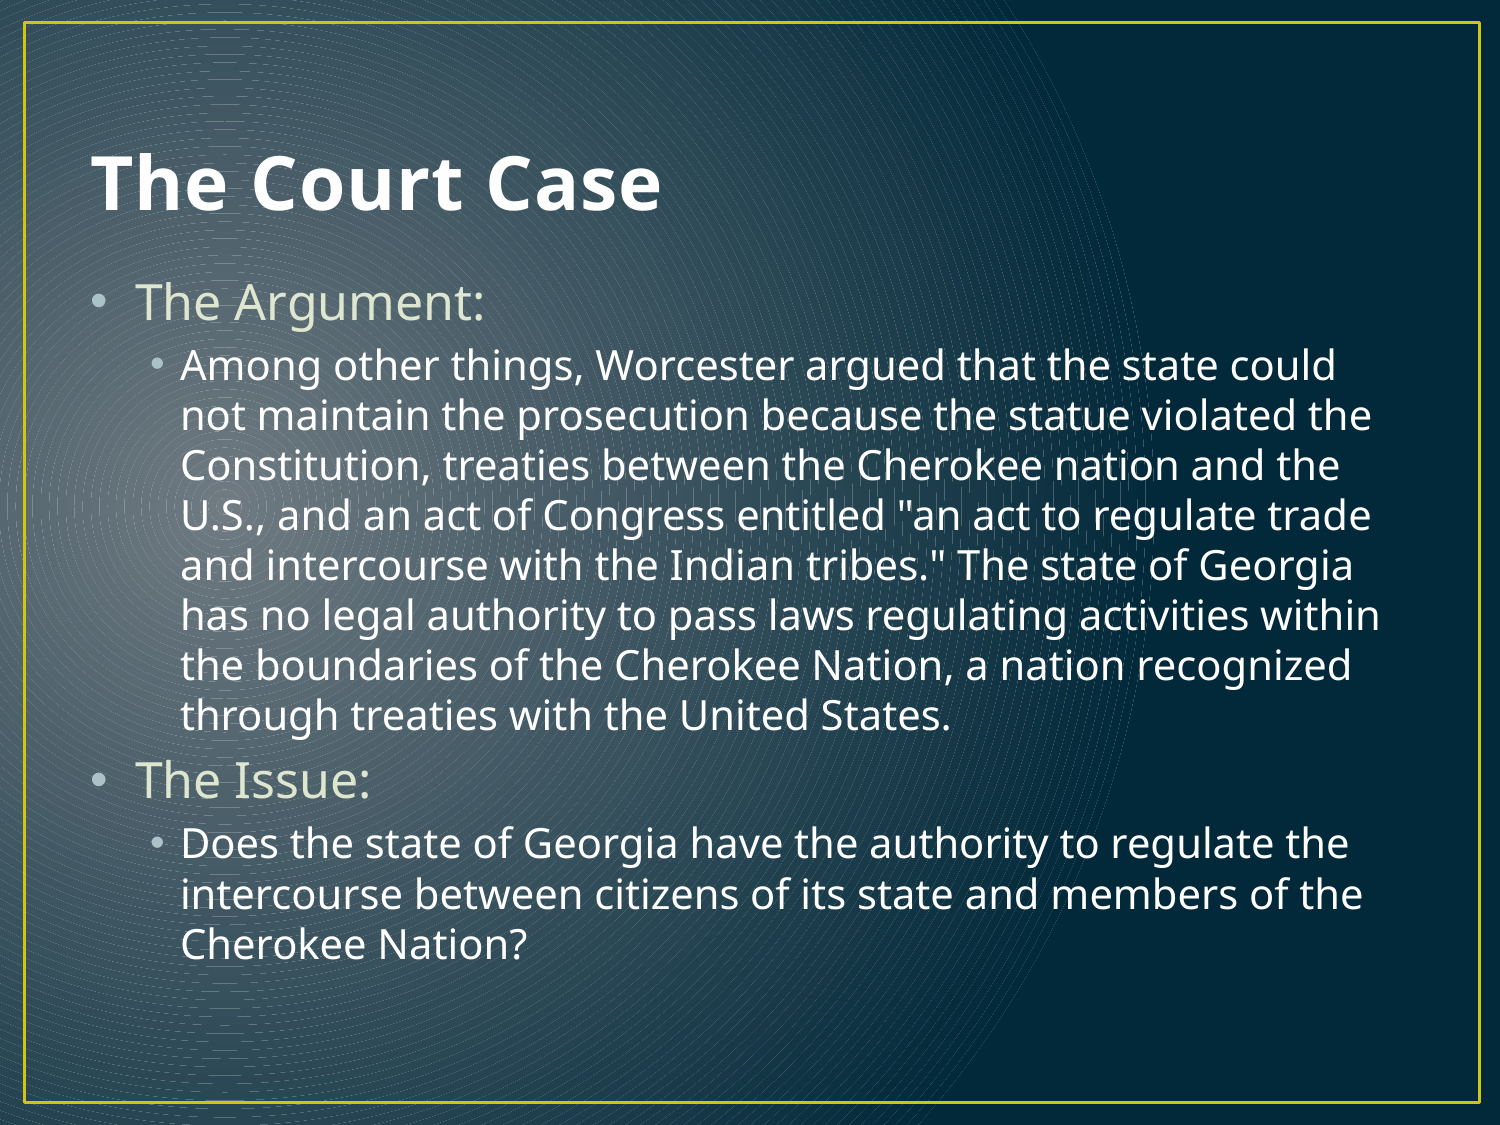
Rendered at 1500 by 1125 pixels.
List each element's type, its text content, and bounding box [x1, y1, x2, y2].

title The Court Case [75, 45, 1425, 233]
list The Argument: Among other things, Worcester argued that the state could not maintain the prosecution because the statue violated the Constitution, treaties between the Cherokee nation and the U.S., and an act of Congress entitled "an act to regulate trade and intercourse with the Indian tribes." The state of Georgia has no legal authority to pass laws regulating activities within the boundaries of the Cherokee Nation, a nation recognized through treaties with the United States. The Issue: Does the state of Georgia have the authority to regulate the intercourse between citizens of its state and members of the Cherokee Nation? [75, 262, 1425, 1005]
